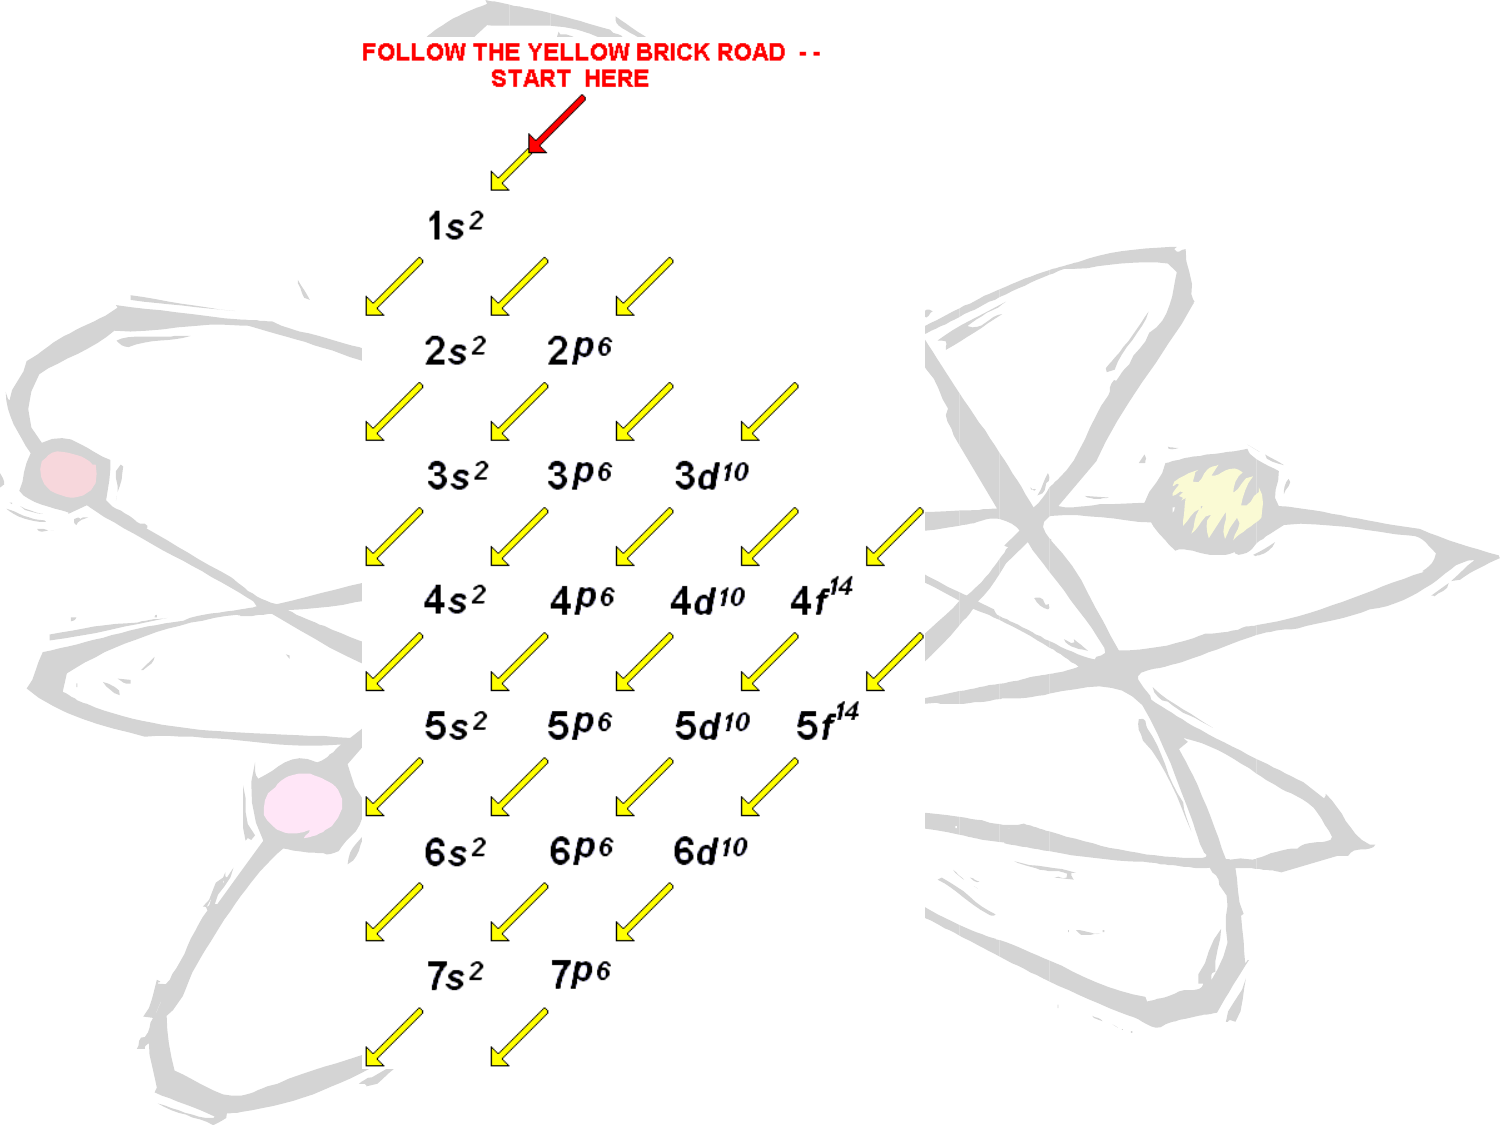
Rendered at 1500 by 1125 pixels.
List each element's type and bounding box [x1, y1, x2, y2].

picture [362, 37, 926, 1069]
